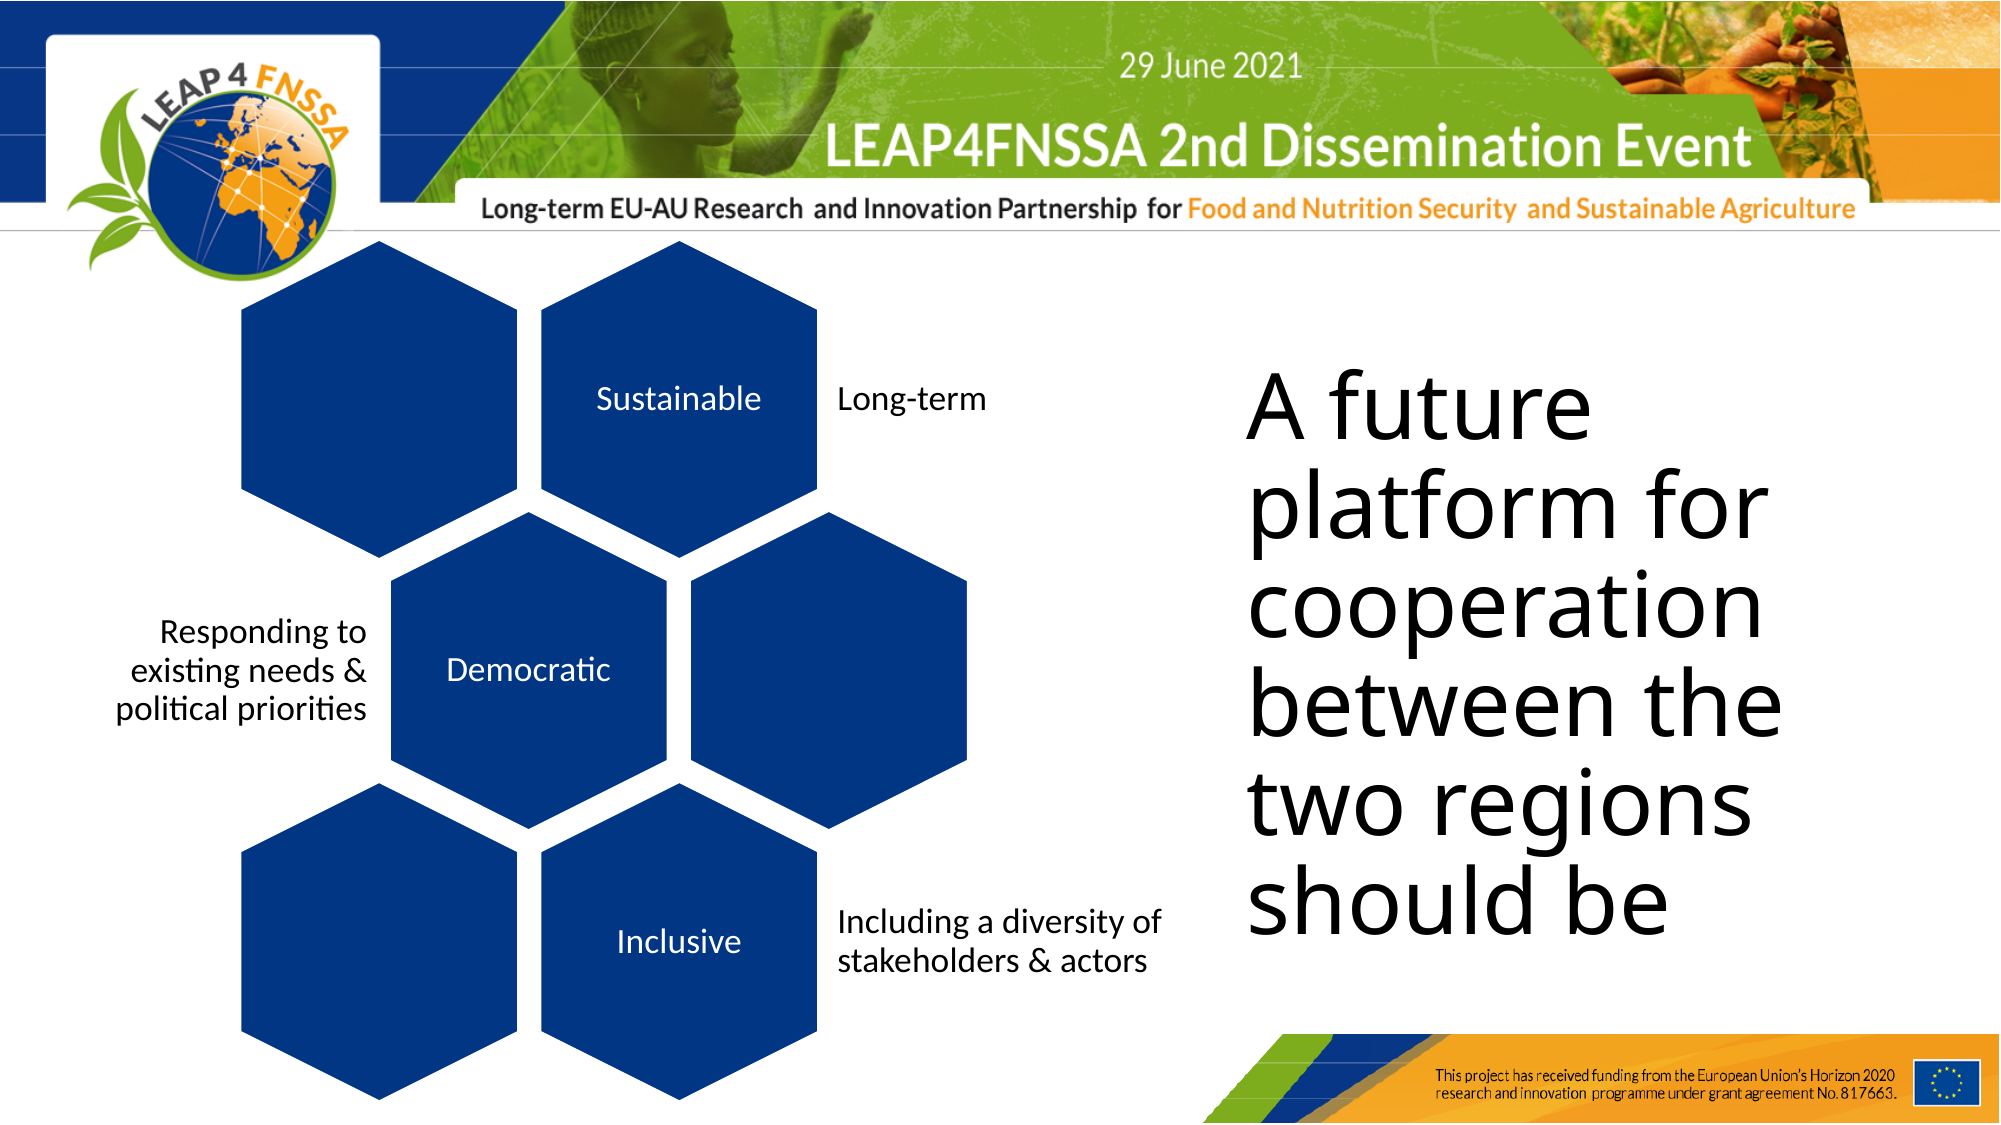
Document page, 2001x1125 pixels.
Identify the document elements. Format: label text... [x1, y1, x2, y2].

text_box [0, 239, 1217, 1102]
picture [498, 1034, 1999, 1123]
picture [0, 1, 2000, 334]
title A future platform for cooperation between the two regions should be [1231, 257, 1974, 1058]
